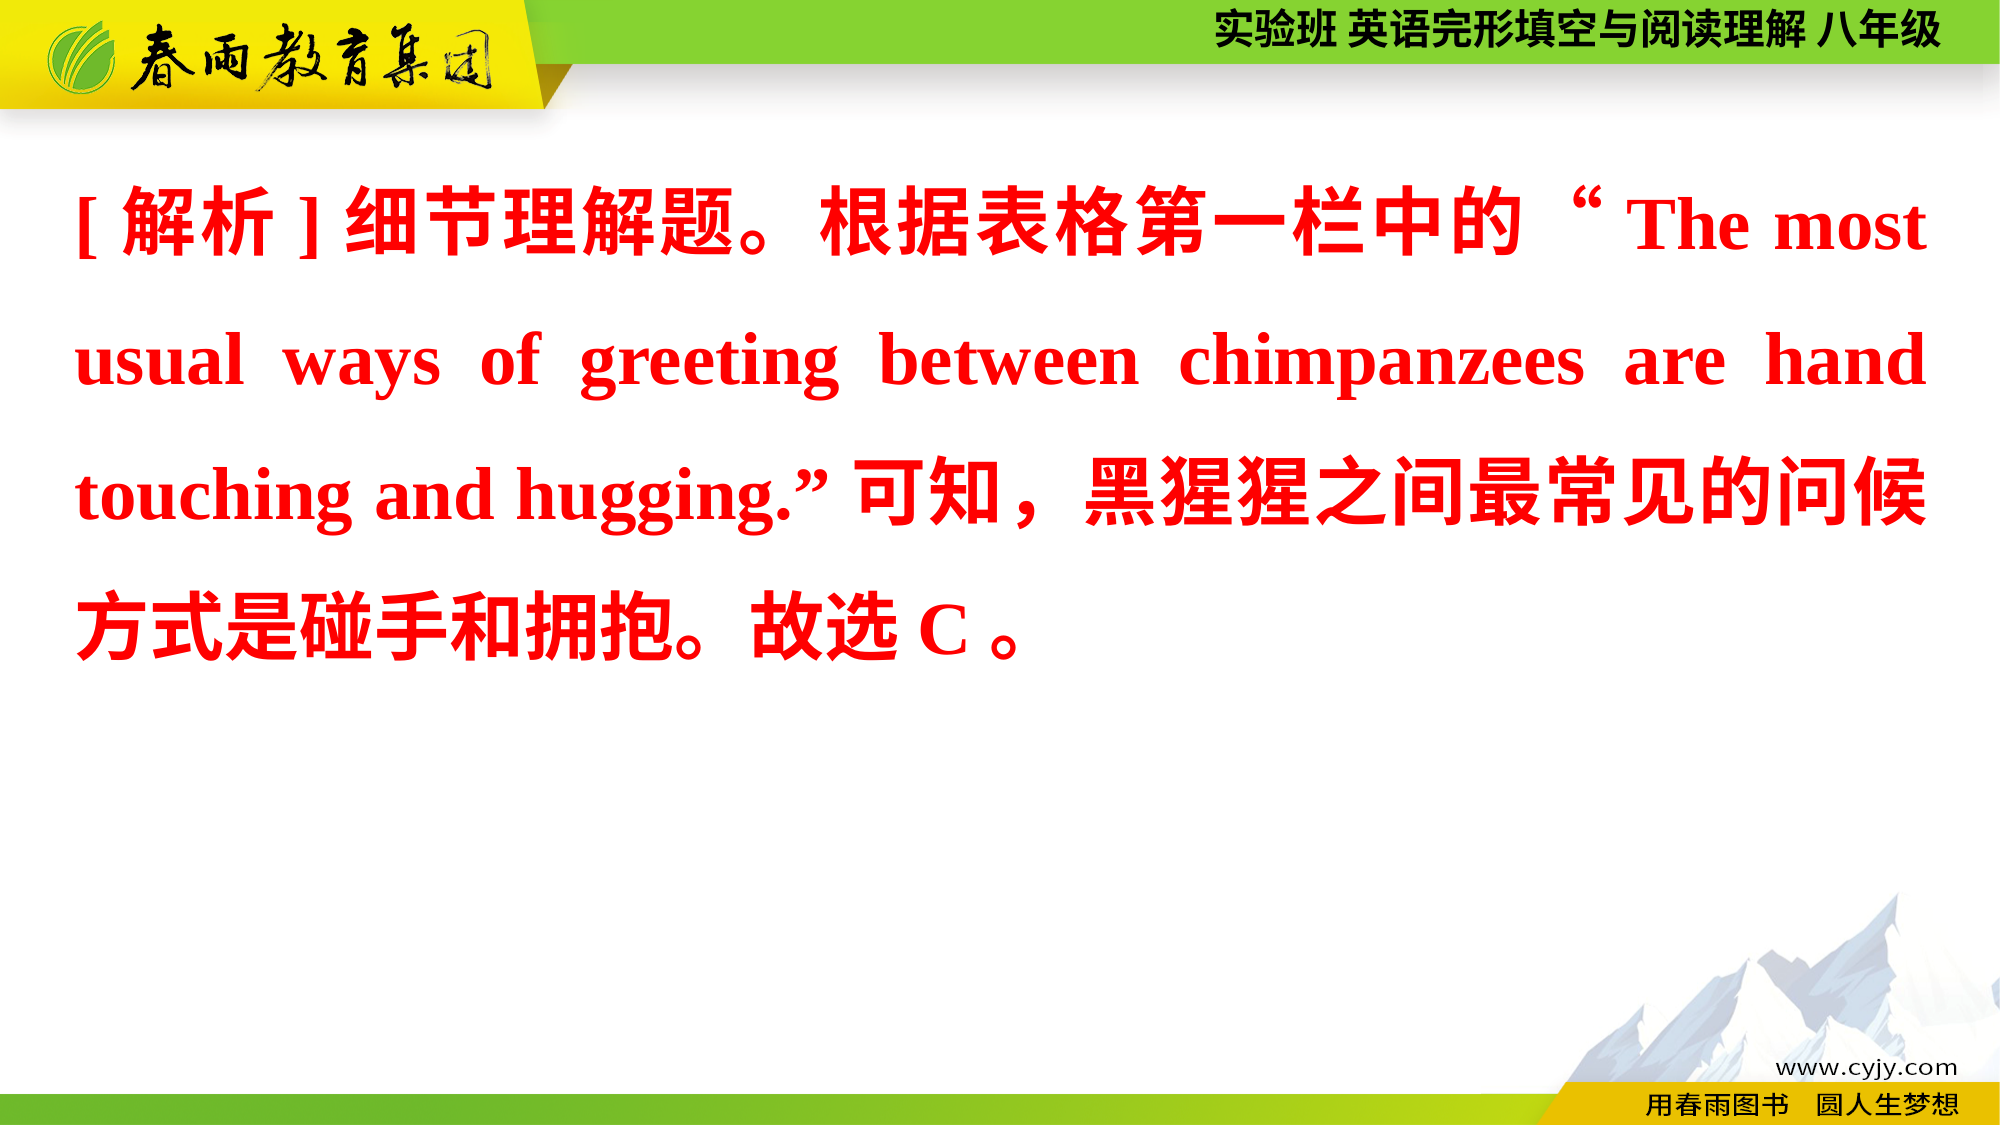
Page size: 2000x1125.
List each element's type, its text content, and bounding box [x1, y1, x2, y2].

picture [0, 0, 2000, 1125]
list [解析]细节理解题。根据表格第一栏中的“The most usual ways of greeting between chimpanzees are hand touching and hugging.”可知，黑猩猩之间最常见的问候方式是碰手和拥抱。故选C。 [59, 122, 1944, 666]
